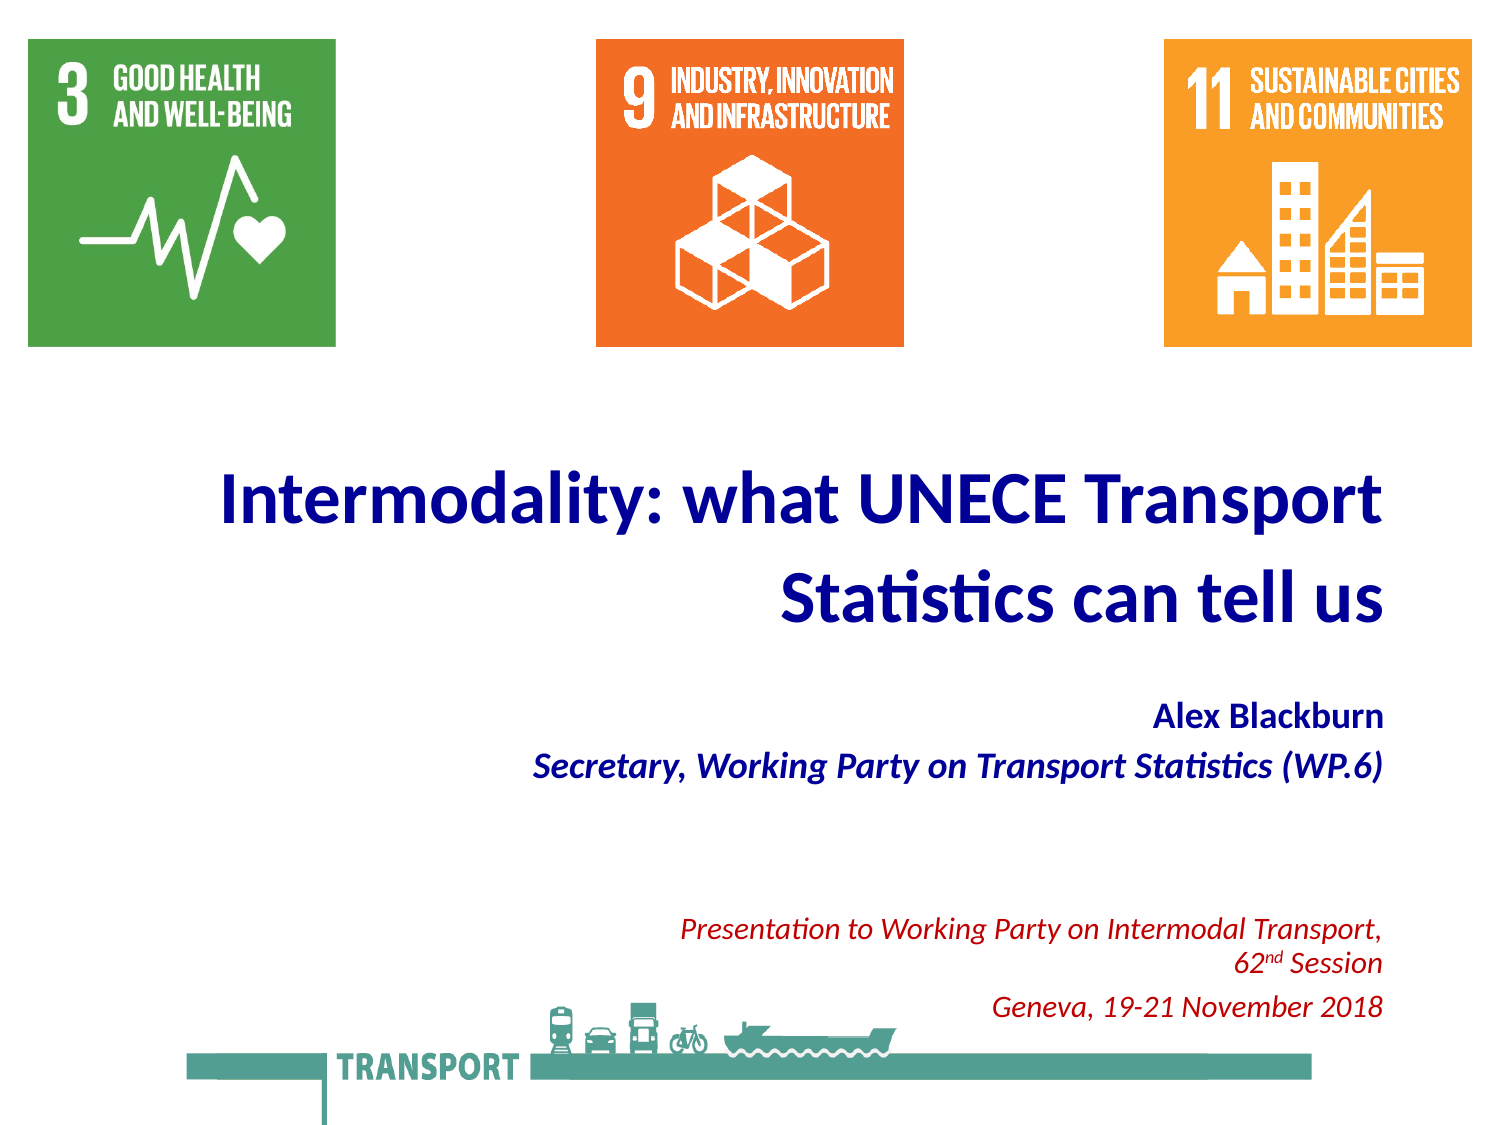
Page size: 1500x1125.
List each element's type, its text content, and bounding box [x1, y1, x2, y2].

picture [596, 39, 904, 347]
picture [186, 987, 1312, 1125]
list Intermodality: what UNECE Transport Statistics can tell us Alex Blackburn Secretary, Working Party on Transport Statistics (WP.6) [132, 348, 1400, 792]
text_box Presentation to Working Party on Intermodal Transport, 62nd Session Geneva, 19-21 November 2018 [584, 905, 1399, 993]
picture [28, 39, 336, 347]
picture [1163, 39, 1472, 347]
